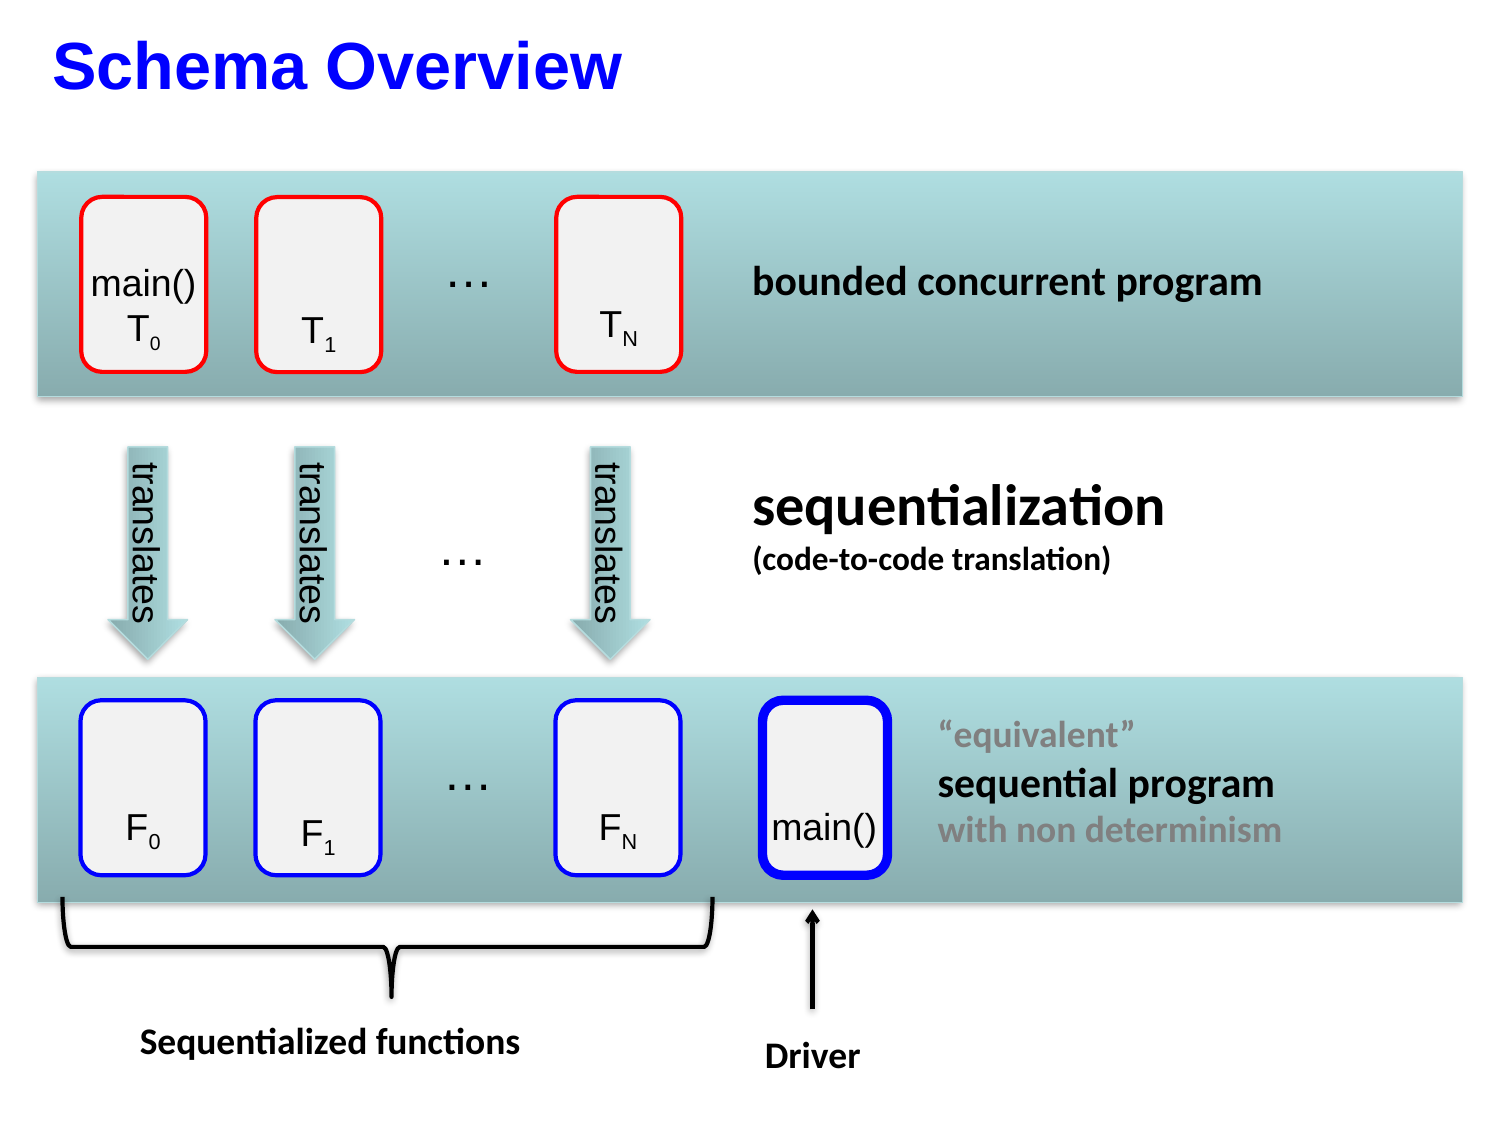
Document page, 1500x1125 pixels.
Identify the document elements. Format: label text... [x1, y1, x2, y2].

text_box main() T0 [68, 252, 219, 362]
text_box translates [274, 446, 356, 660]
text_box Sequentialized functions [125, 1009, 850, 1070]
text_box F1 [267, 801, 368, 868]
text_box bounded concurrent program [737, 246, 1500, 312]
text_box … [383, 733, 553, 808]
title Schema Overview [0, 0, 1500, 126]
text_box [254, 194, 384, 375]
text_box Driver [750, 1023, 1475, 1084]
text_box translates [569, 446, 651, 660]
text_box [78, 698, 208, 878]
text_box main() [755, 795, 893, 856]
text_box [760, 698, 890, 795]
text_box … [384, 230, 554, 305]
text_box [60, 896, 715, 1000]
text_box … [375, 508, 550, 584]
text_box “equivalent” sequential program with non determinism [922, 703, 1500, 918]
list [24, 160, 1476, 1099]
text_box [81, 362, 206, 374]
text_box TN [568, 292, 669, 359]
text_box sequentialization (code-to-code translation) [737, 459, 1463, 584]
text_box [553, 698, 683, 878]
text_box [760, 856, 890, 878]
text_box F0 [92, 795, 193, 862]
text_box [554, 194, 684, 374]
text_box FN [567, 795, 668, 862]
text_box [79, 194, 209, 252]
text_box [253, 698, 383, 878]
text_box T1 [268, 298, 369, 365]
text_box translates [107, 446, 189, 660]
